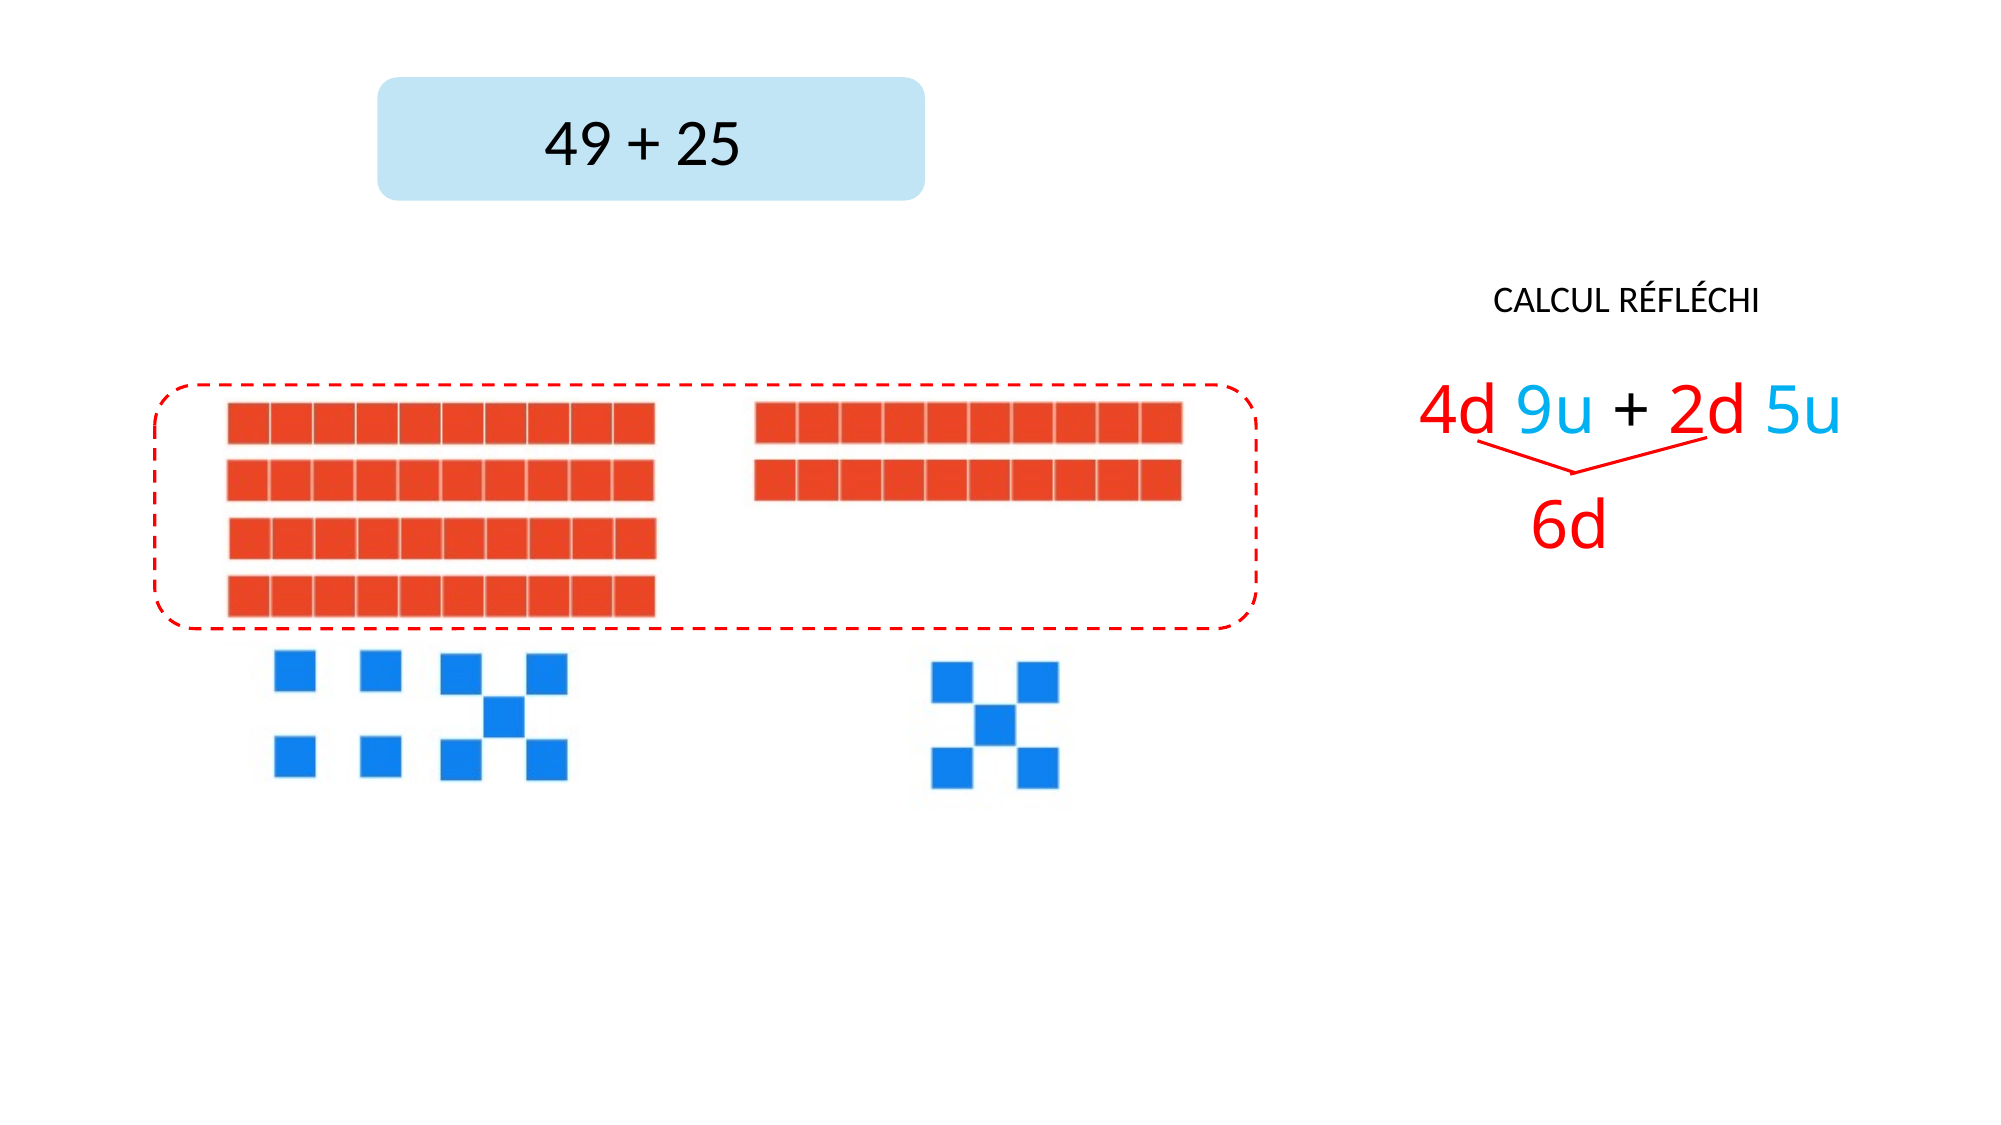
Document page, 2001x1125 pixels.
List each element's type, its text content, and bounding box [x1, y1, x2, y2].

text_box 6d [1269, 474, 1871, 569]
text_box CALCUL RÉFLÉCHI [1478, 268, 1786, 328]
text_box 4d 9u + 2d 5u [1330, 359, 1933, 454]
picture [141, 315, 1269, 875]
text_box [1476, 436, 1708, 475]
text_box 49 + 25 [375, 75, 927, 203]
